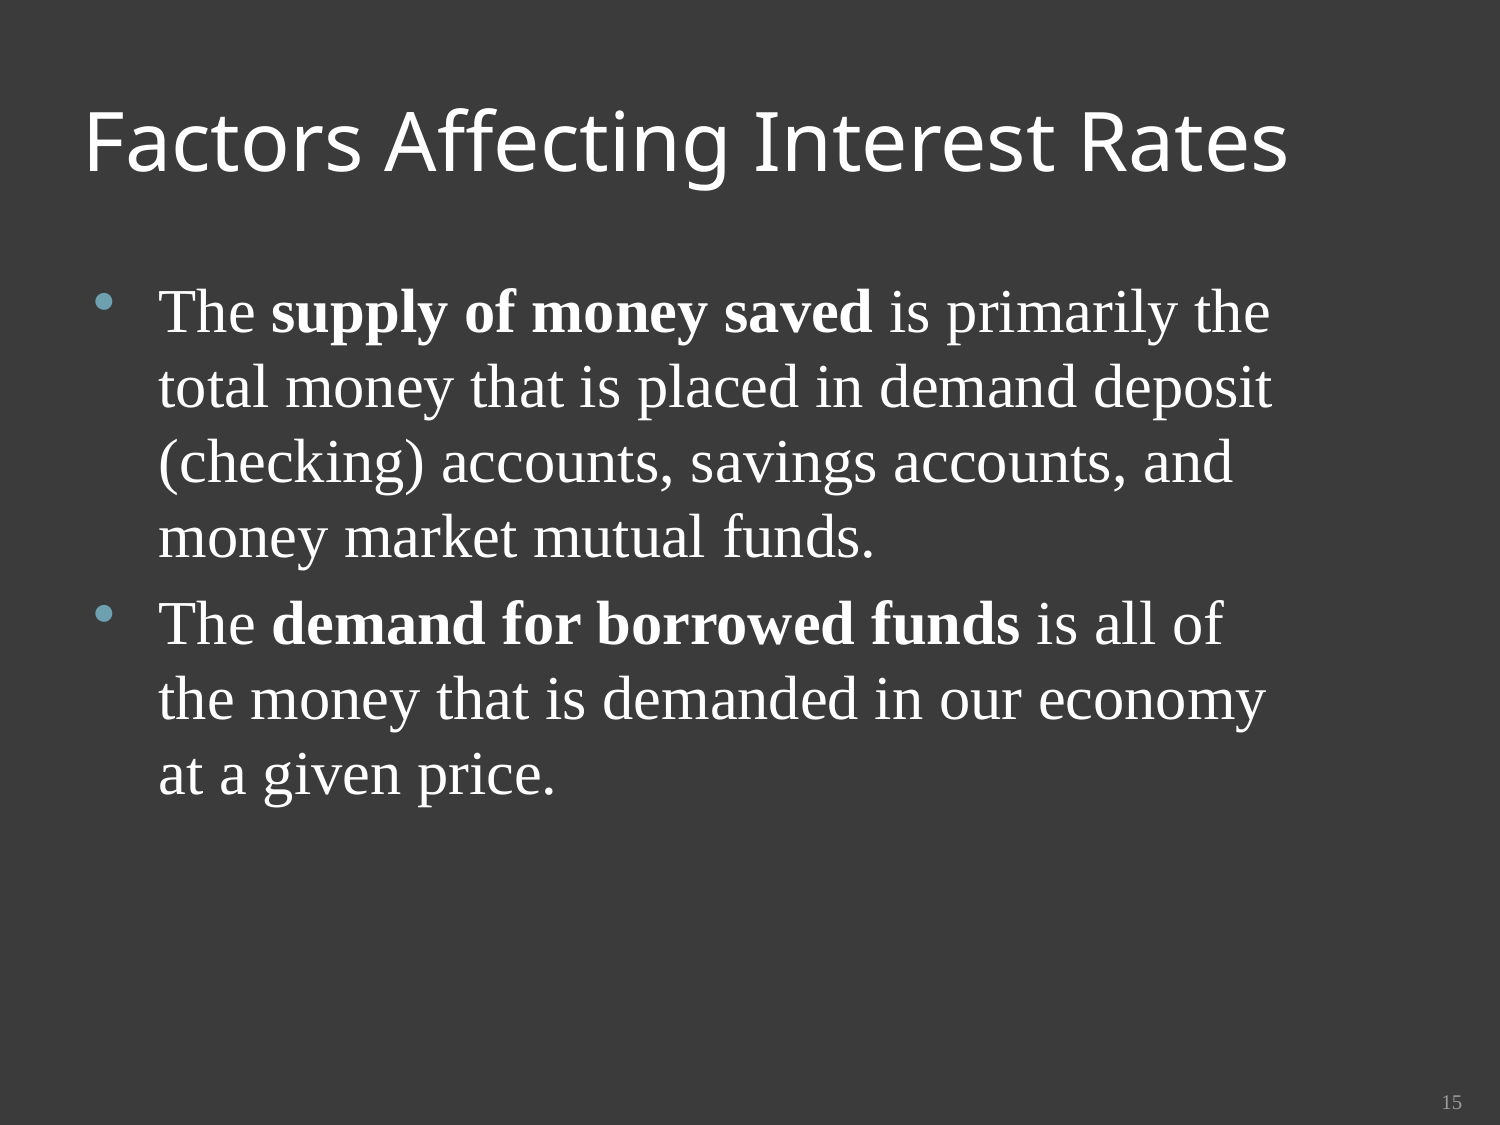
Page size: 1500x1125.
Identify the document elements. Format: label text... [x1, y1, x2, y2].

slide_number 15 [1337, 1053, 1463, 1114]
title Factors Affecting Interest Rates [75, 45, 1300, 233]
list The supply of money saved is primarily the total money that is placed in demand deposit (checking) accounts, savings accounts, and money market mutual funds. The demand for borrowed funds is all of the money that is demanded in our economy at a given price. [75, 262, 1300, 1005]
